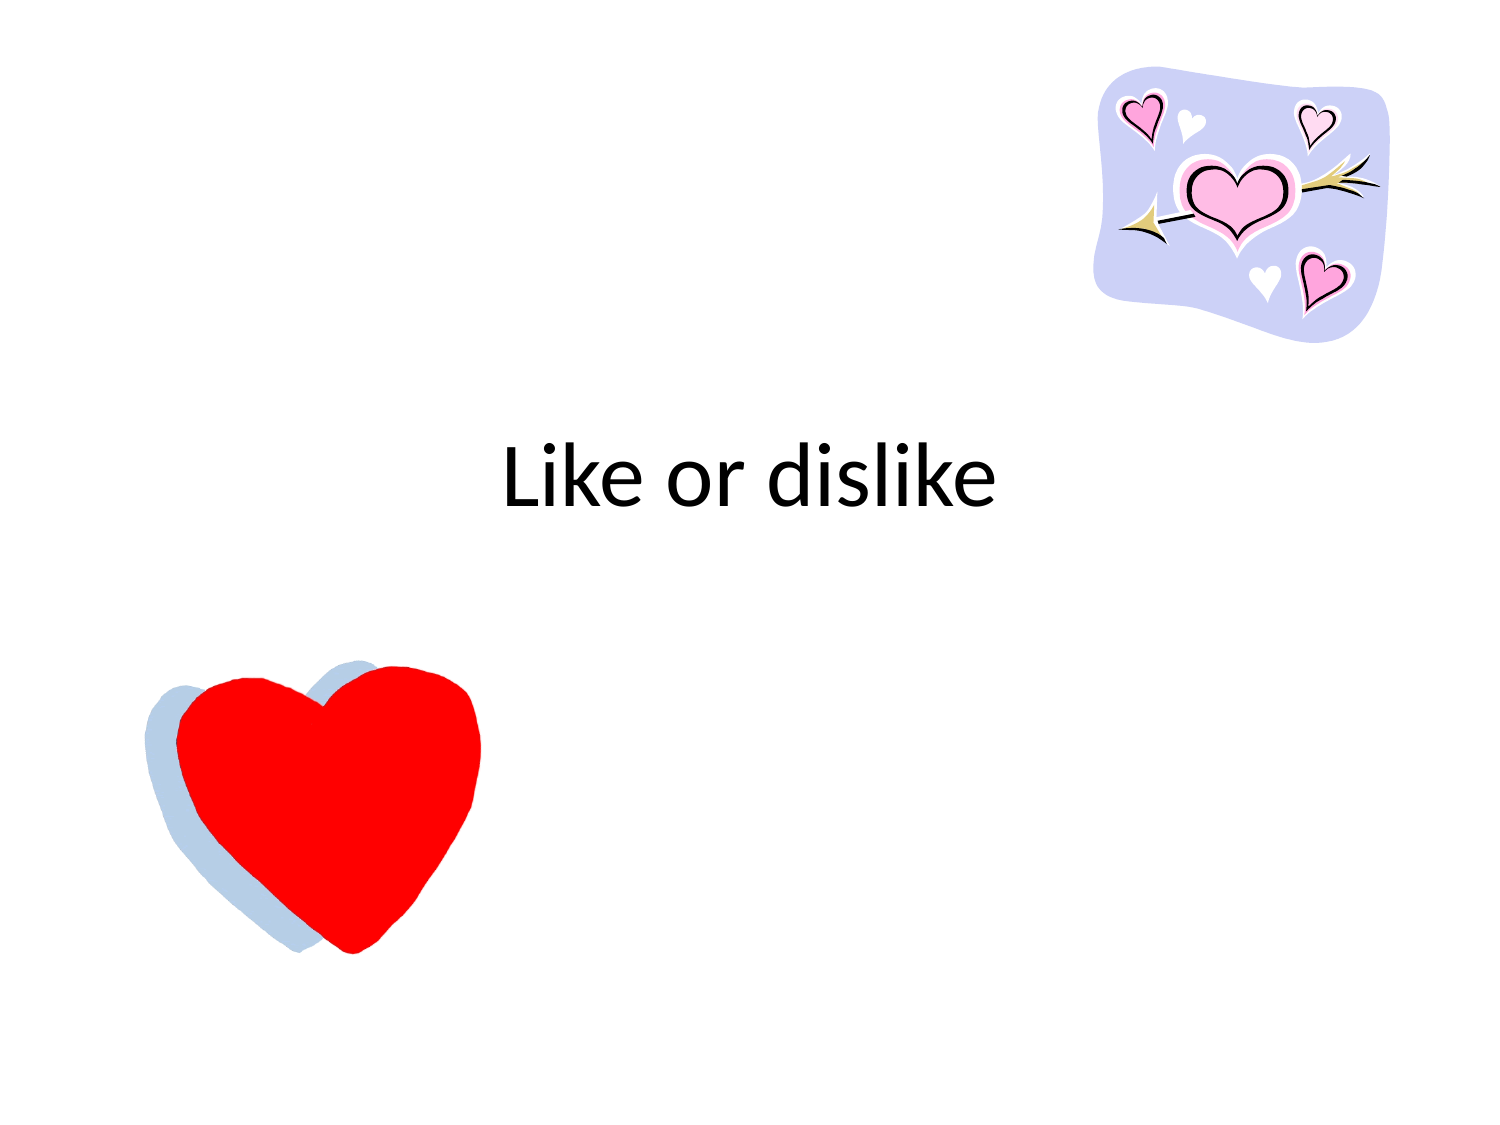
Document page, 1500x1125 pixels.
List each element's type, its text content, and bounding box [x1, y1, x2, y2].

picture [111, 644, 503, 977]
title Like or dislike [112, 349, 1388, 591]
picture [1092, 66, 1391, 344]
